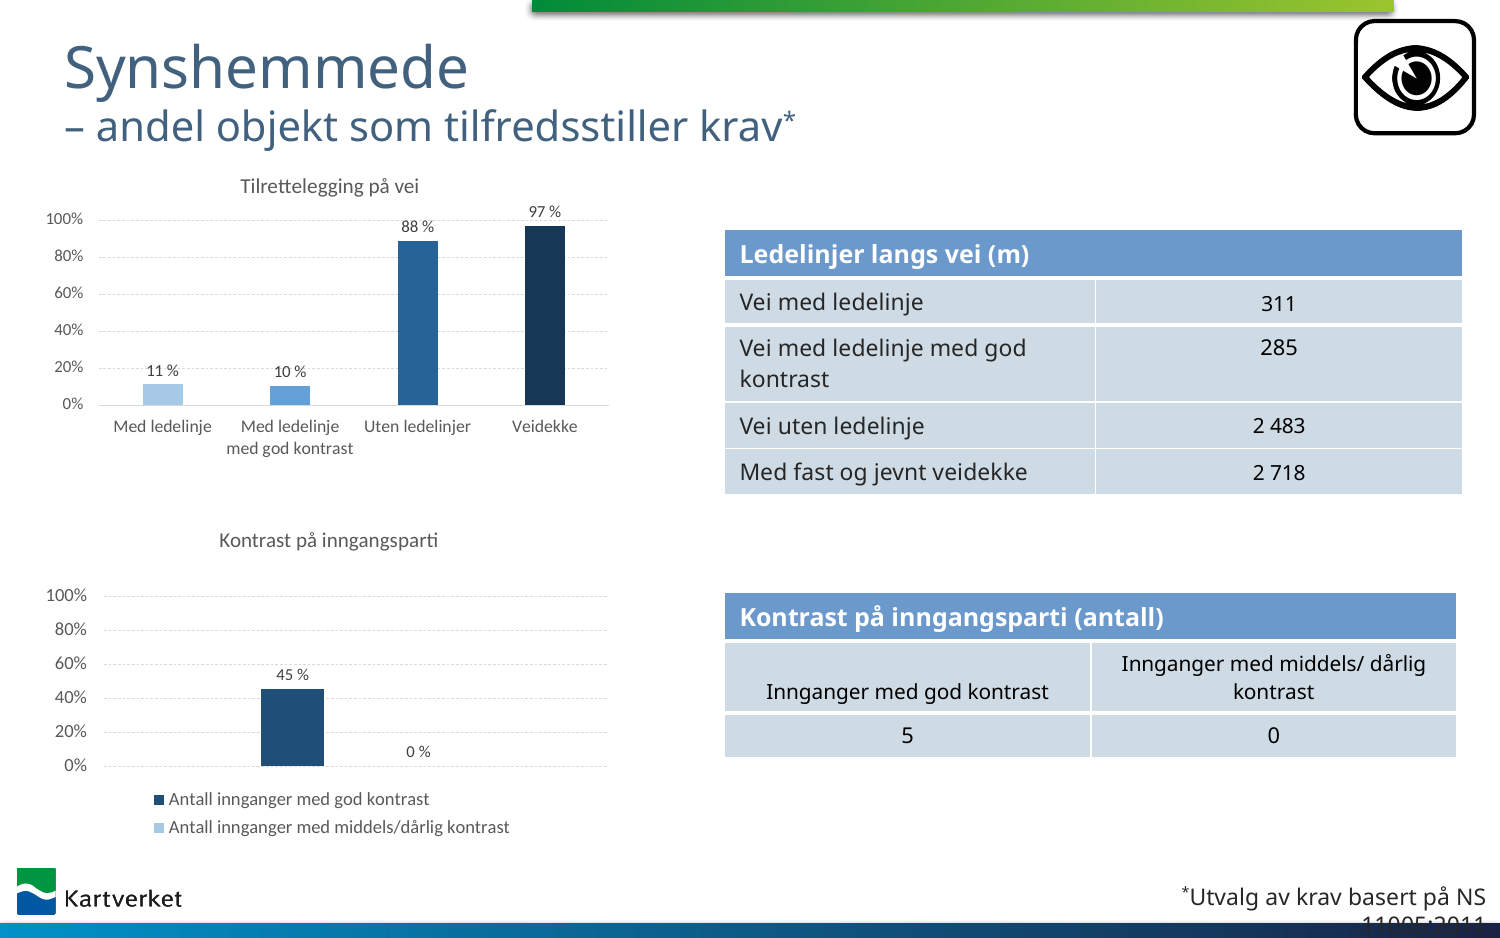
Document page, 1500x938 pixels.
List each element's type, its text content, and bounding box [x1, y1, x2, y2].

table_cell Vei med ledelinje [725, 280, 1095, 323]
table_cell Med fast og jevnt veidekke [725, 449, 1095, 494]
table_cell 0 [1092, 715, 1456, 757]
table_cell 5 [725, 715, 1090, 757]
table_cell Vei uten ledelinje [725, 403, 1095, 448]
table_cell 285 [1096, 327, 1462, 401]
picture [41, 520, 617, 846]
table_cell Vei med ledelinje med god kontrast [725, 327, 1095, 401]
table_cell Innganger med middels/ dårlig kontrast [1092, 643, 1456, 711]
table_cell 2 718 [1096, 449, 1462, 494]
table_cell 2 483 [1096, 403, 1462, 448]
table_cell Innganger med god kontrast [725, 643, 1090, 711]
table_header Kontrast på inngangsparti (antall) [725, 593, 1456, 639]
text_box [1355, 20, 1475, 134]
text_box Synshemmede – andel objekt som tilfredsstiller krav* [49, 24, 1431, 158]
picture [41, 166, 619, 492]
table_cell 311 [1096, 280, 1462, 323]
table_header Ledelinjer langs vei (m) [725, 230, 1462, 276]
text_box *Utvalg av krav basert på NS 11005:2011 [1068, 873, 1500, 938]
